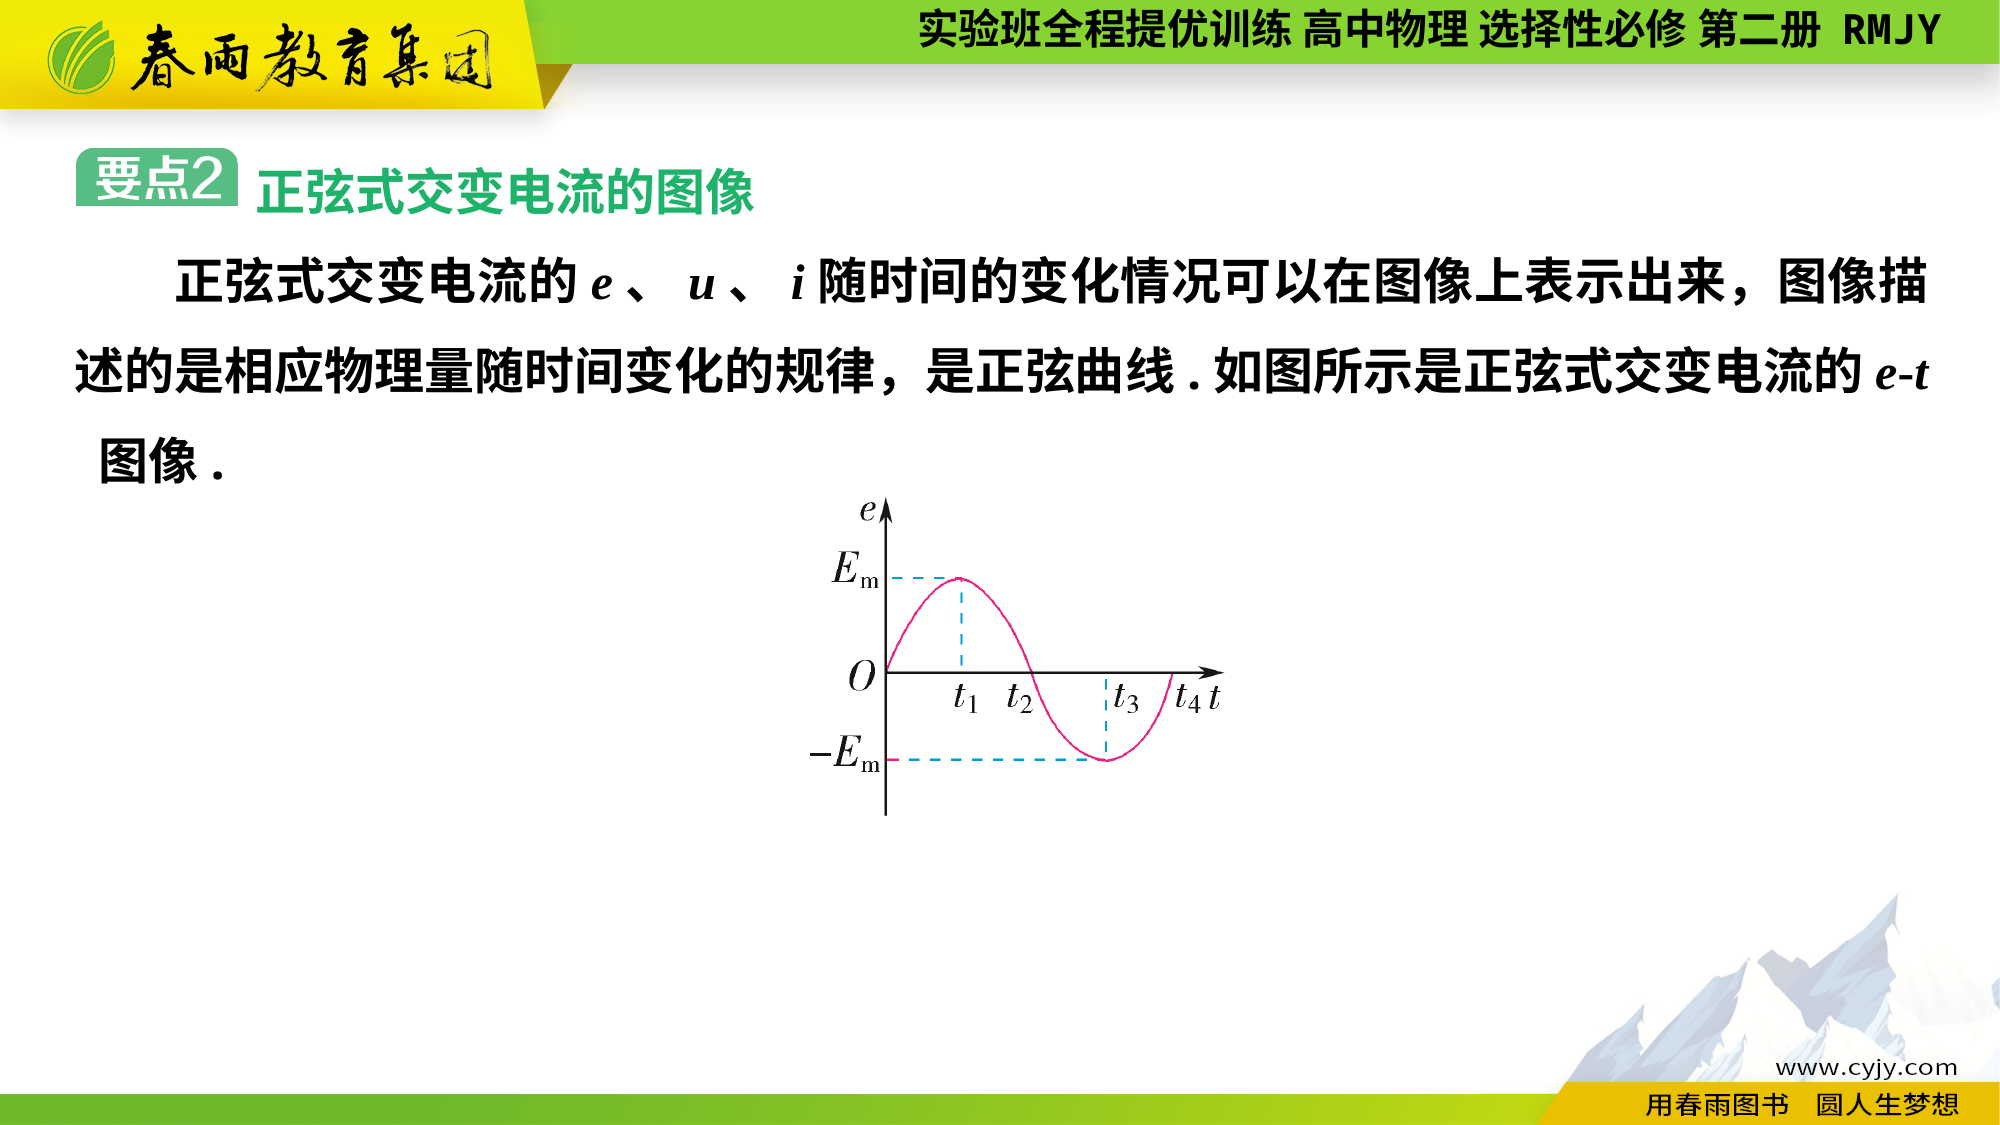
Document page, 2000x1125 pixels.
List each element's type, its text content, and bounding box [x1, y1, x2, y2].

picture [0, 0, 2000, 1125]
list 正弦式交变电流的图像 正弦式交变电流的e、u、i随时间的变化情况可以在图像上表示出来，图像描述的是相应物理量随时间变化的规律，是正弦曲线.如图所示是正弦式交变电流的e-t 图像. [59, 122, 1944, 501]
